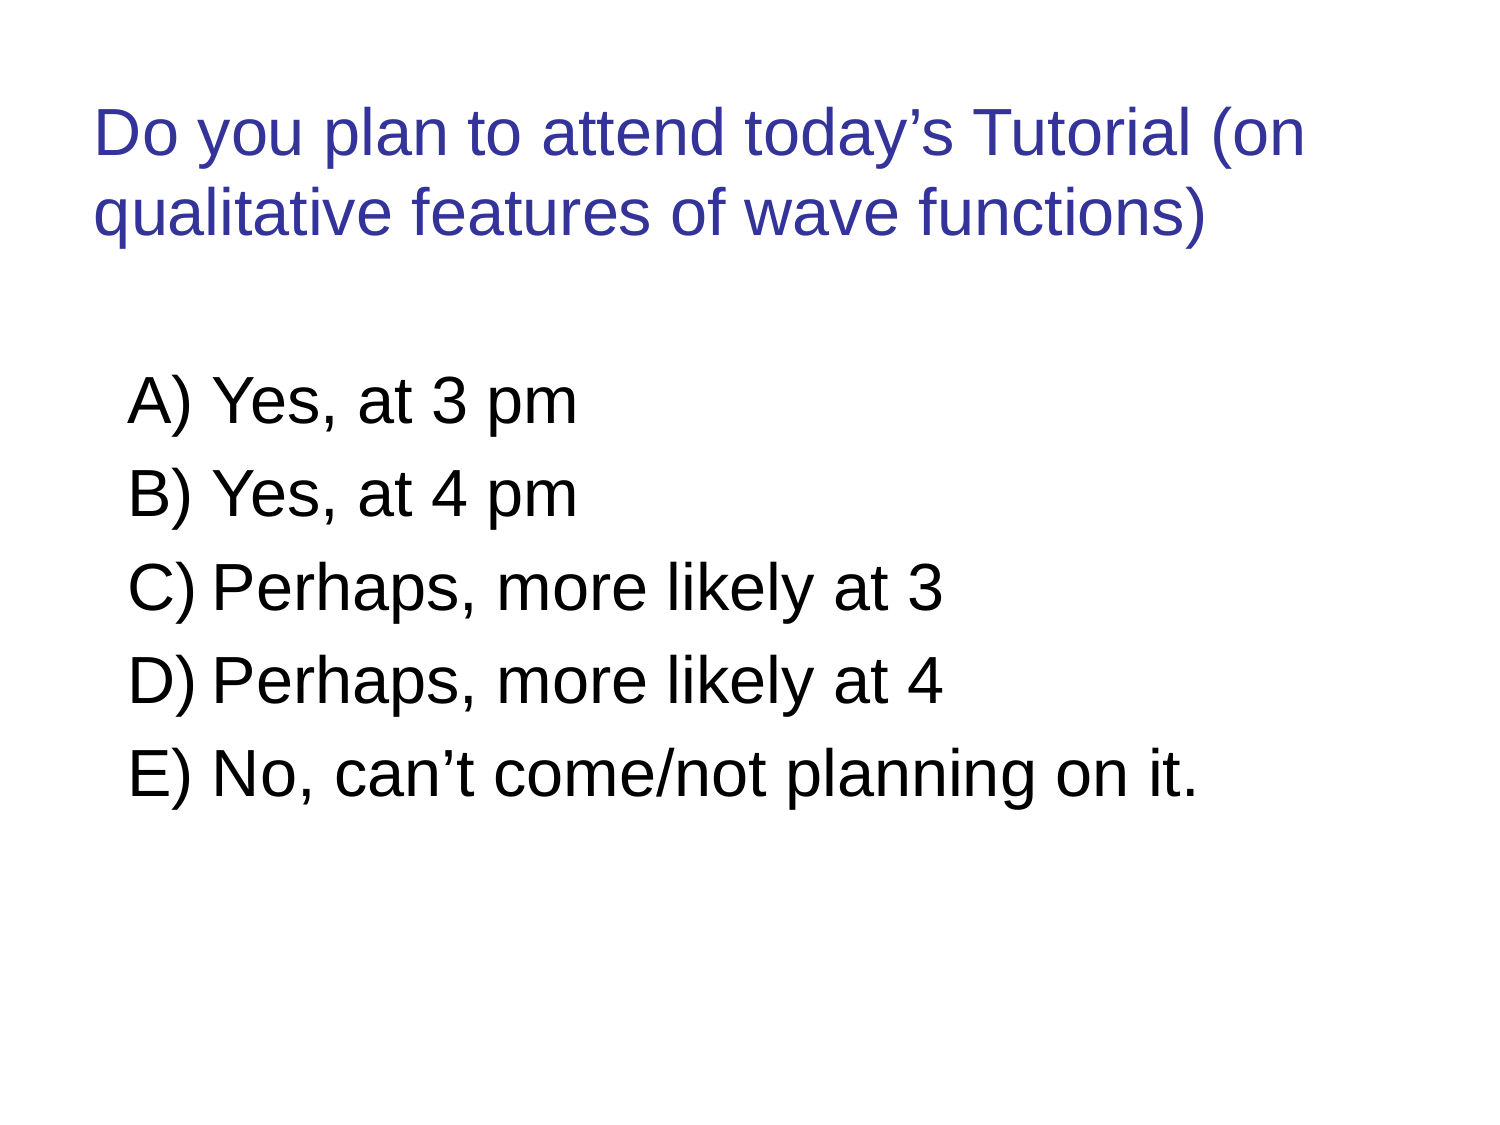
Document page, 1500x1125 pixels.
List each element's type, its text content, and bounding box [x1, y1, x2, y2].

list Yes, at 3 pm Yes, at 4 pm Perhaps, more likely at 3 Perhaps, more likely at 4 No, can’t come/not planning on it. [112, 349, 1388, 1091]
title Do you plan to attend today’s Tutorial (on qualitative features of wave functions) [78, 44, 1467, 294]
